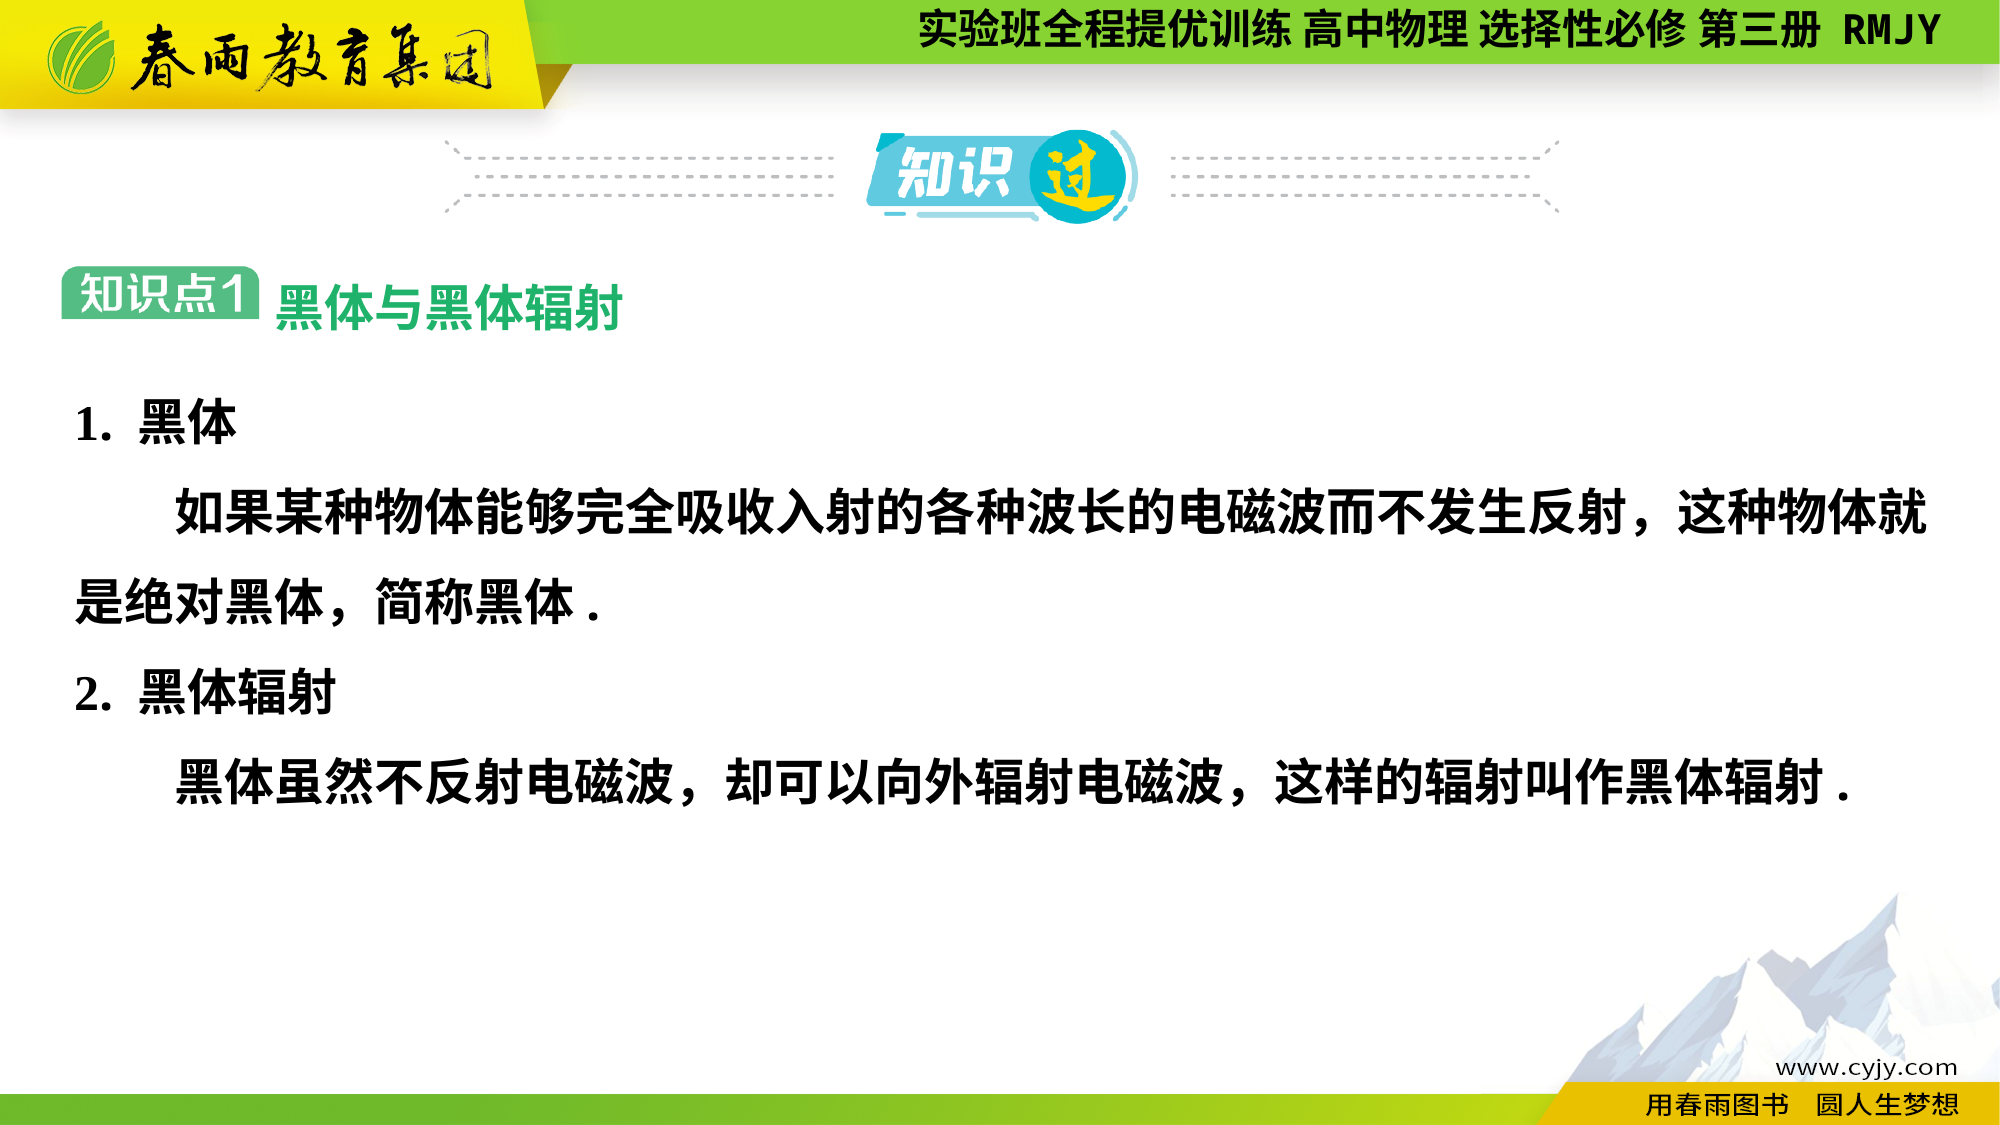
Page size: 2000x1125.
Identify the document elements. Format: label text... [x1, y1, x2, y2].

picture [0, 0, 2000, 1125]
list 1. 黑体 如果某种物体能够完全吸收入射的各种波长的电磁波而不发生反射，这种物体就是绝对黑体，简称黑体. 2. 黑体辐射 黑体虽然不反射电磁波，却可以向外辐射电磁波，这样的辐射叫作黑体辐射. [59, 352, 1944, 811]
text_box 黑体与黑体辐射 [259, 238, 1944, 344]
